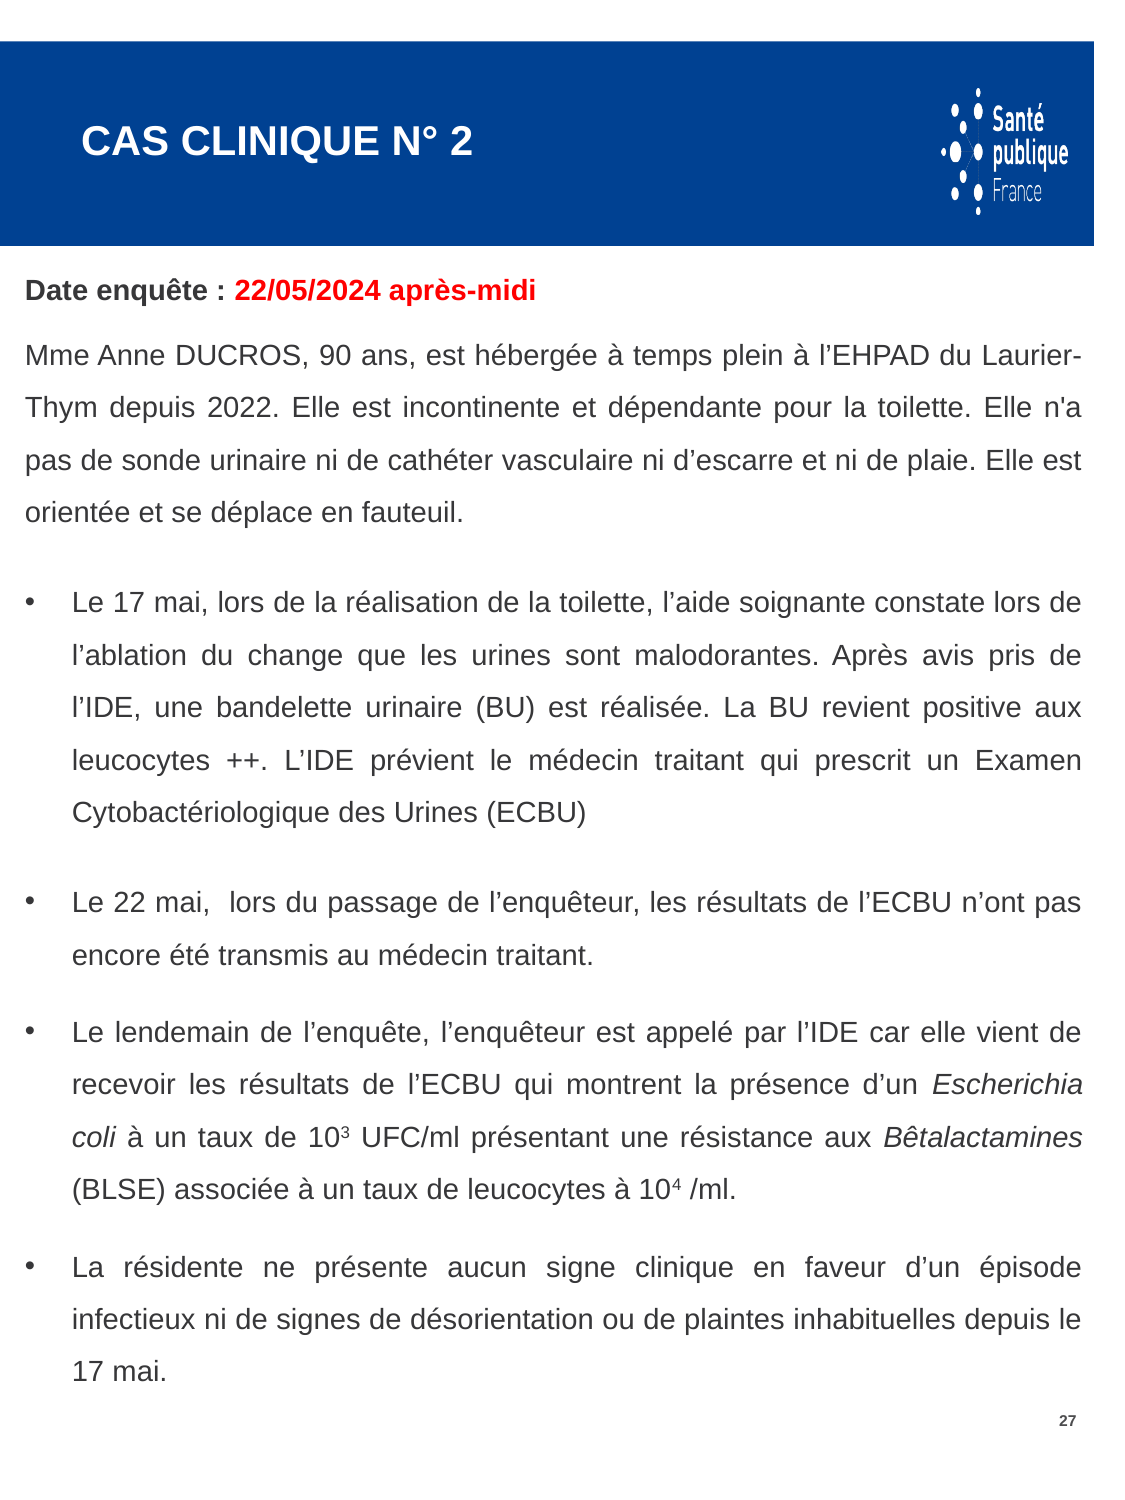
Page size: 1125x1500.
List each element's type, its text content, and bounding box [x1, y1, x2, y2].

title Cas clinique n° 2 [75, 41, 908, 246]
list Date enquête : 22/05/2024 après-midi Mme Anne DUCROS, 90 ans, est hébergée à temps plein à l’EHPAD du Laurier-Thym depuis 2022. Elle est incontinente et dépendante pour la toilette. Elle n'a pas de sonde urinaire ni de cathéter vasculaire ni d’escarre et ni de plaie. Elle est orientée et se déplace en fauteuil. Le 17 mai, lors de la réalisation de la toilette, l’aide soignante constate lors de l’ablation du change que les urines sont malodorantes. Après avis pris de l’IDE, une bandelette urinaire (BU) est réalisée. La BU revient positive aux leucocytes ++. L’IDE prévient le médecin traitant qui prescrit un Examen Cytobactériologique des Urines (ECBU) Le 22 mai, lors du passage de l’enquêteur, les résultats de l’ECBU n’ont pas encore été transmis au médecin traitant. Le lendemain de l’enquête, l’enquêteur est appelé par l’IDE car elle vient de recevoir les résultats de l’ECBU qui montrent la présence d’un Escherichia coli à un taux de 103 UFC/ml présentant une résistance aux Bêtalactamines (BLSE) associée à un taux de leucocytes à 104 /ml. La résidente ne présente aucun signe clinique en faveur d’un épisode infectieux ni de signes de désorientation ou de plaintes inhabituelles depuis le 17 mai. [19, 253, 1090, 1436]
picture [941, 88, 1068, 215]
